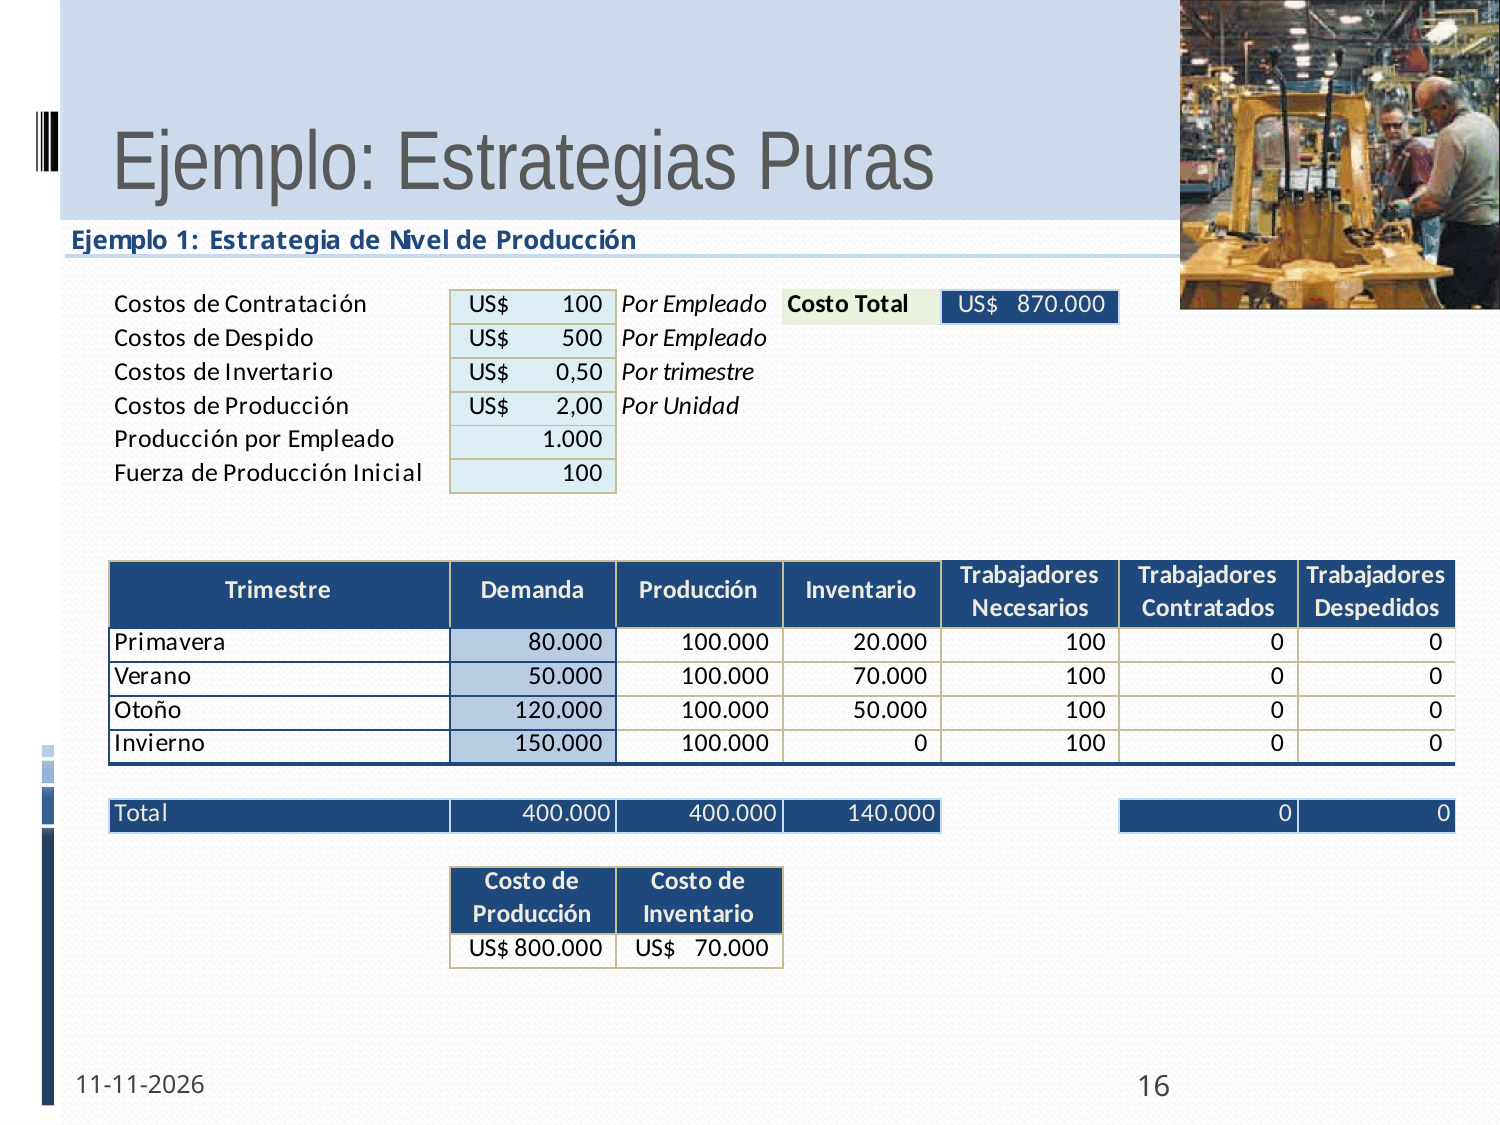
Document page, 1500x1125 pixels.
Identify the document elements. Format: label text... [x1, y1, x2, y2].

slide_number 16 [1045, 1046, 1171, 1107]
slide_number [75, 1042, 243, 1103]
picture [1180, 0, 1500, 310]
picture [64, 219, 1458, 1004]
title Ejemplo: Estrategias Puras [111, 18, 1173, 207]
